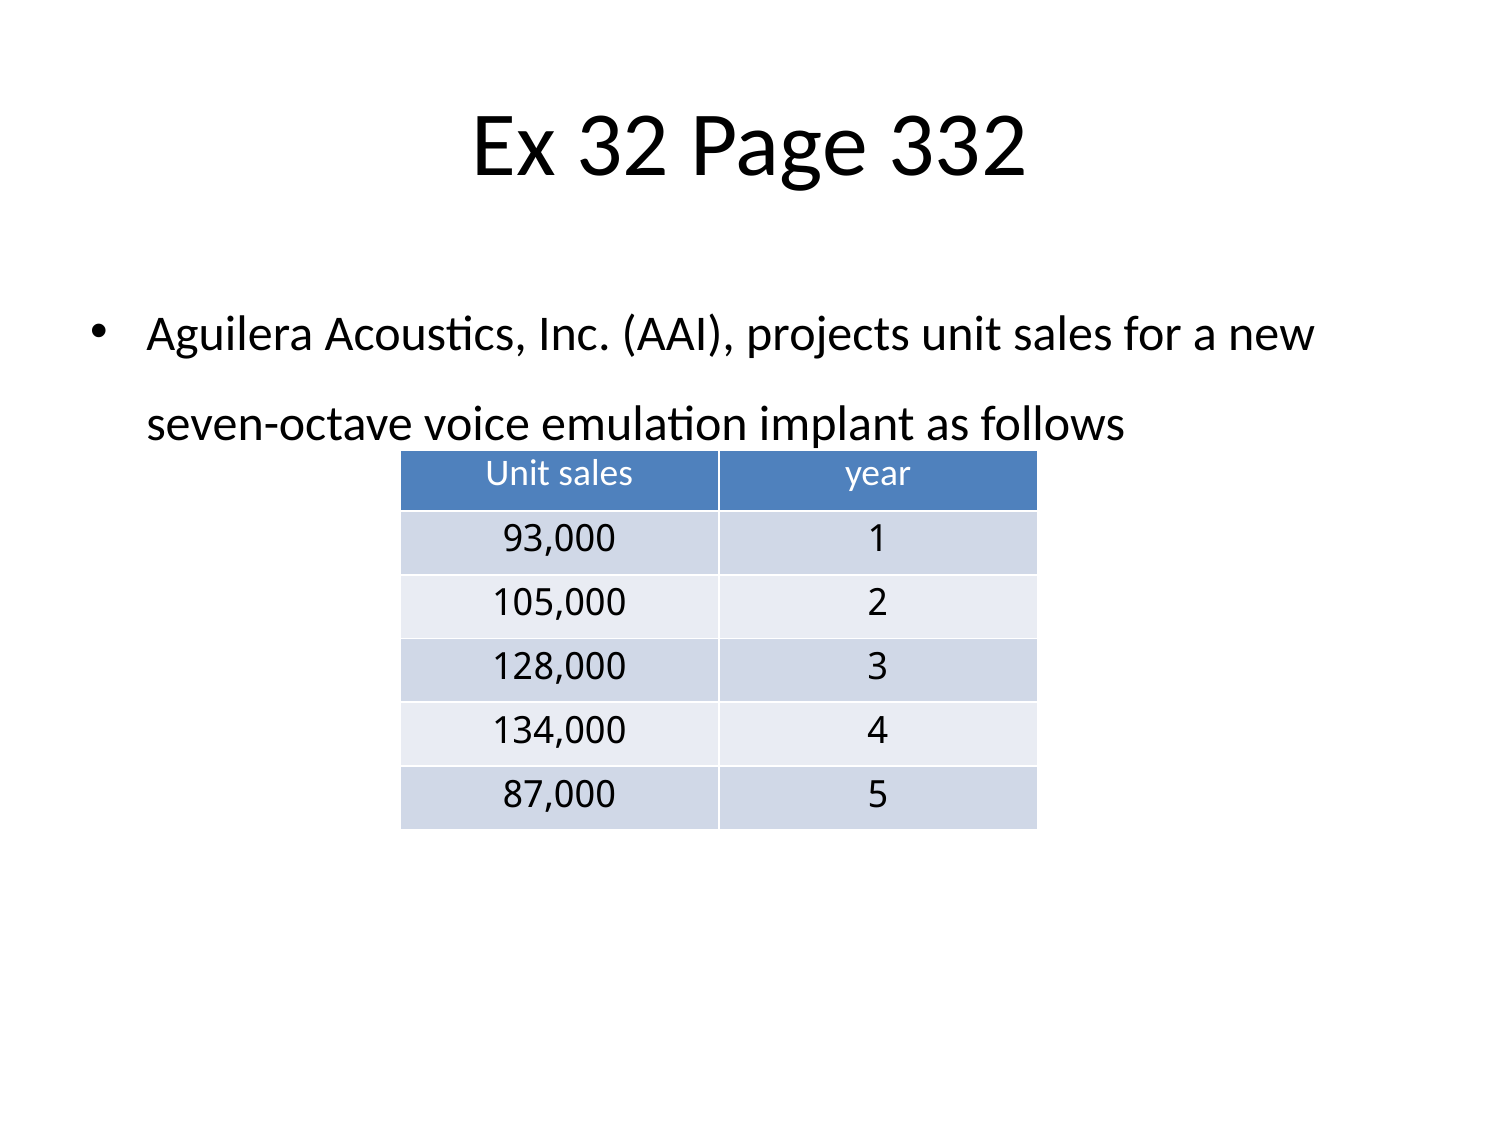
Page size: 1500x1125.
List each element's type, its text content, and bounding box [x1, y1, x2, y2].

table_cell 93,000 [401, 512, 718, 574]
table_cell 4 [720, 703, 1037, 765]
table_cell 1 [720, 512, 1037, 574]
list Aguilera Acoustics, Inc. (AAI), projects unit sales for a new seven-octave voice emulation implant as follows [75, 262, 1425, 1005]
table_cell 3 [720, 639, 1037, 701]
table_cell 105,000 [401, 576, 718, 638]
table_cell 128,000 [401, 639, 718, 701]
table_cell 5 [720, 767, 1037, 829]
table_header Unit sales [401, 451, 718, 510]
table_cell 2 [720, 576, 1037, 638]
table_cell 87,000 [401, 767, 718, 829]
table_cell 134,000 [401, 703, 718, 765]
table_header year [720, 451, 1037, 510]
title Ex 32 Page 332 [75, 45, 1425, 233]
